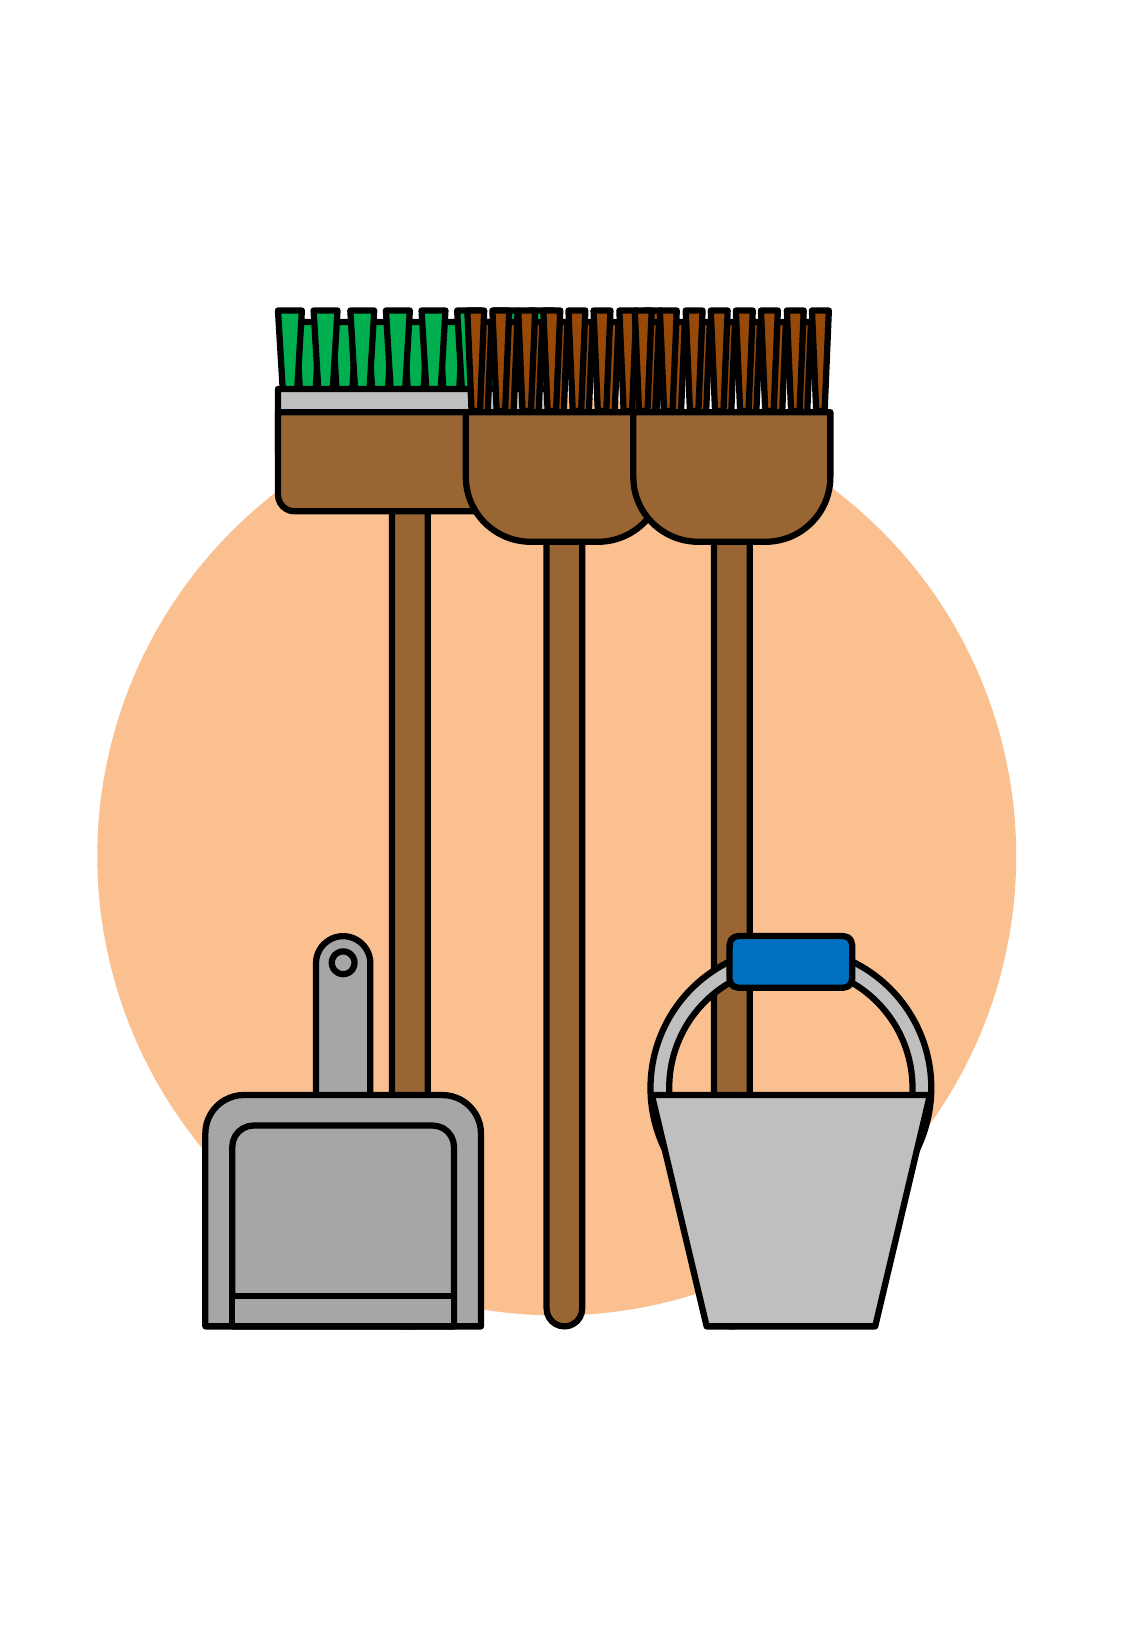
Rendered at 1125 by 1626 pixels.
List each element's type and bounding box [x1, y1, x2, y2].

text_box [97, 310, 1017, 1327]
